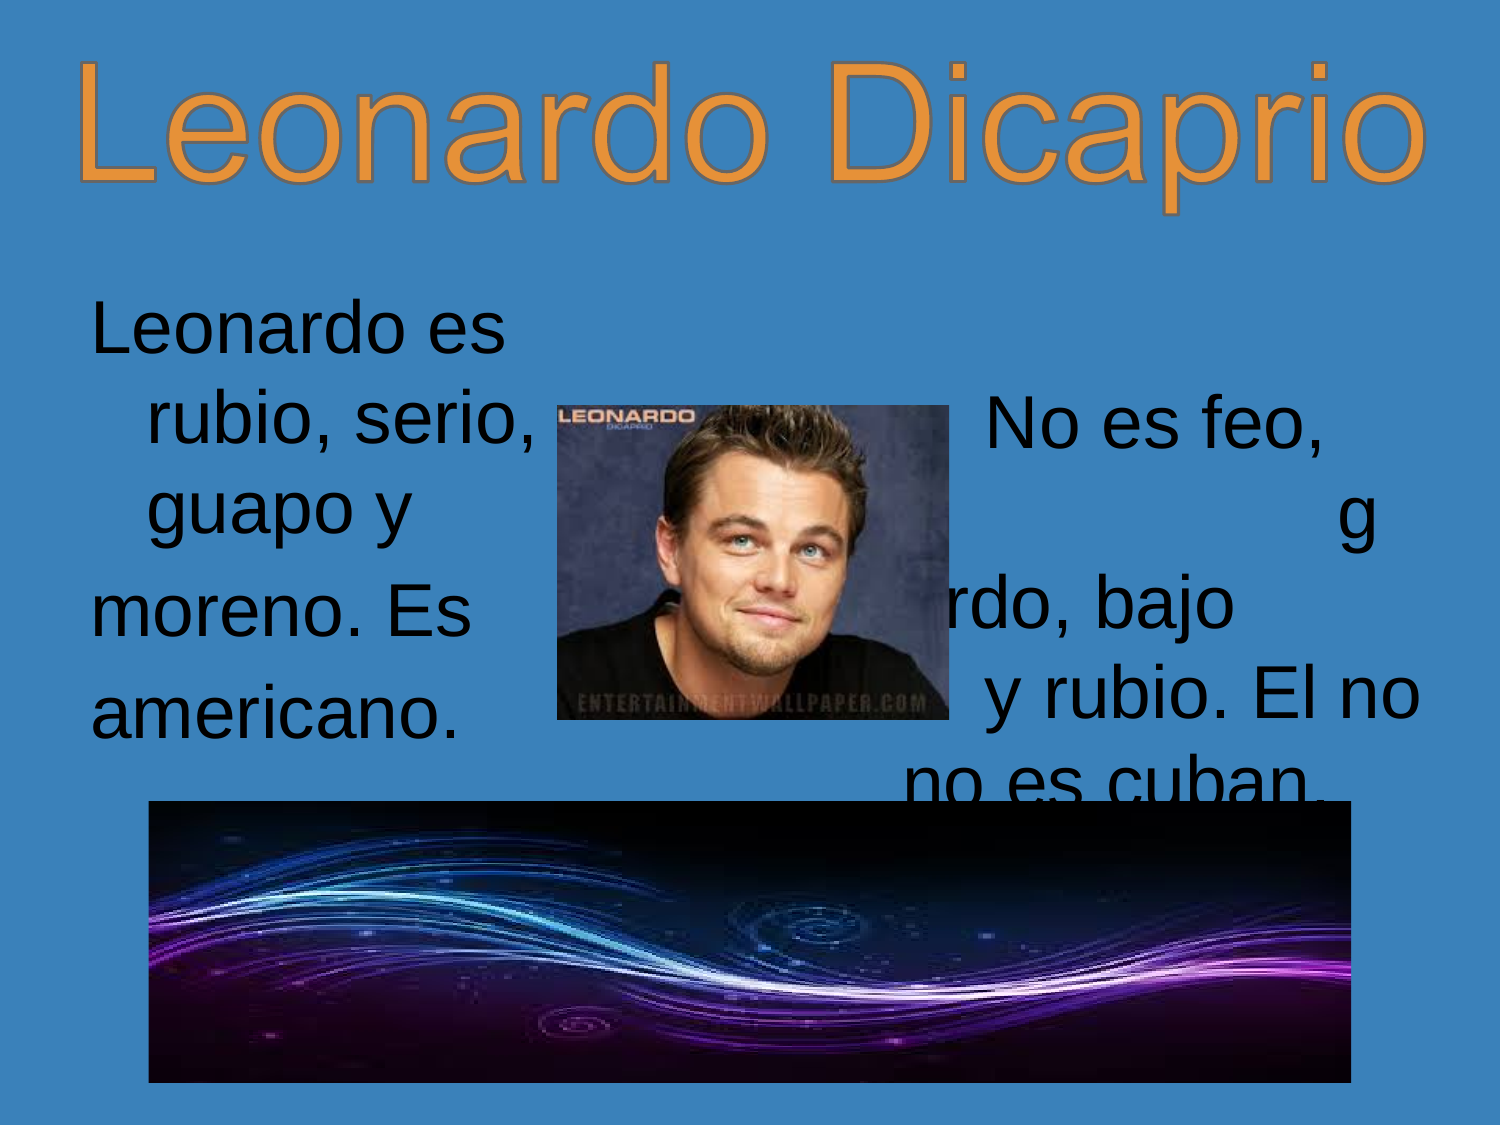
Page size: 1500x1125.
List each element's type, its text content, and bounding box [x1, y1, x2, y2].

text_box [1343, 93, 1425, 184]
text_box [1164, 93, 1240, 215]
text_box [593, 62, 669, 184]
text_box [1256, 93, 1304, 182]
text_box [557, 405, 950, 720]
text_box No es feo, g gordo, bajo y rubio. El no no es cuban. [845, 268, 1477, 1083]
text_box [685, 93, 768, 184]
text_box [445, 93, 526, 184]
text_box [983, 93, 1059, 184]
text_box [167, 93, 248, 184]
text_box [1312, 95, 1327, 182]
text_box [543, 93, 591, 182]
text_box [832, 62, 932, 182]
list Leonardo es rubio, serio, guapo y moreno. Es americano. [75, 263, 707, 1078]
text_box [148, 801, 1352, 1083]
text_box [81, 62, 156, 182]
text_box [951, 95, 966, 182]
text_box [259, 93, 341, 184]
title [75, 45, 1425, 233]
text_box [1066, 93, 1146, 184]
text_box [357, 93, 429, 182]
text_box [1312, 62, 1327, 80]
text_box [951, 62, 966, 80]
